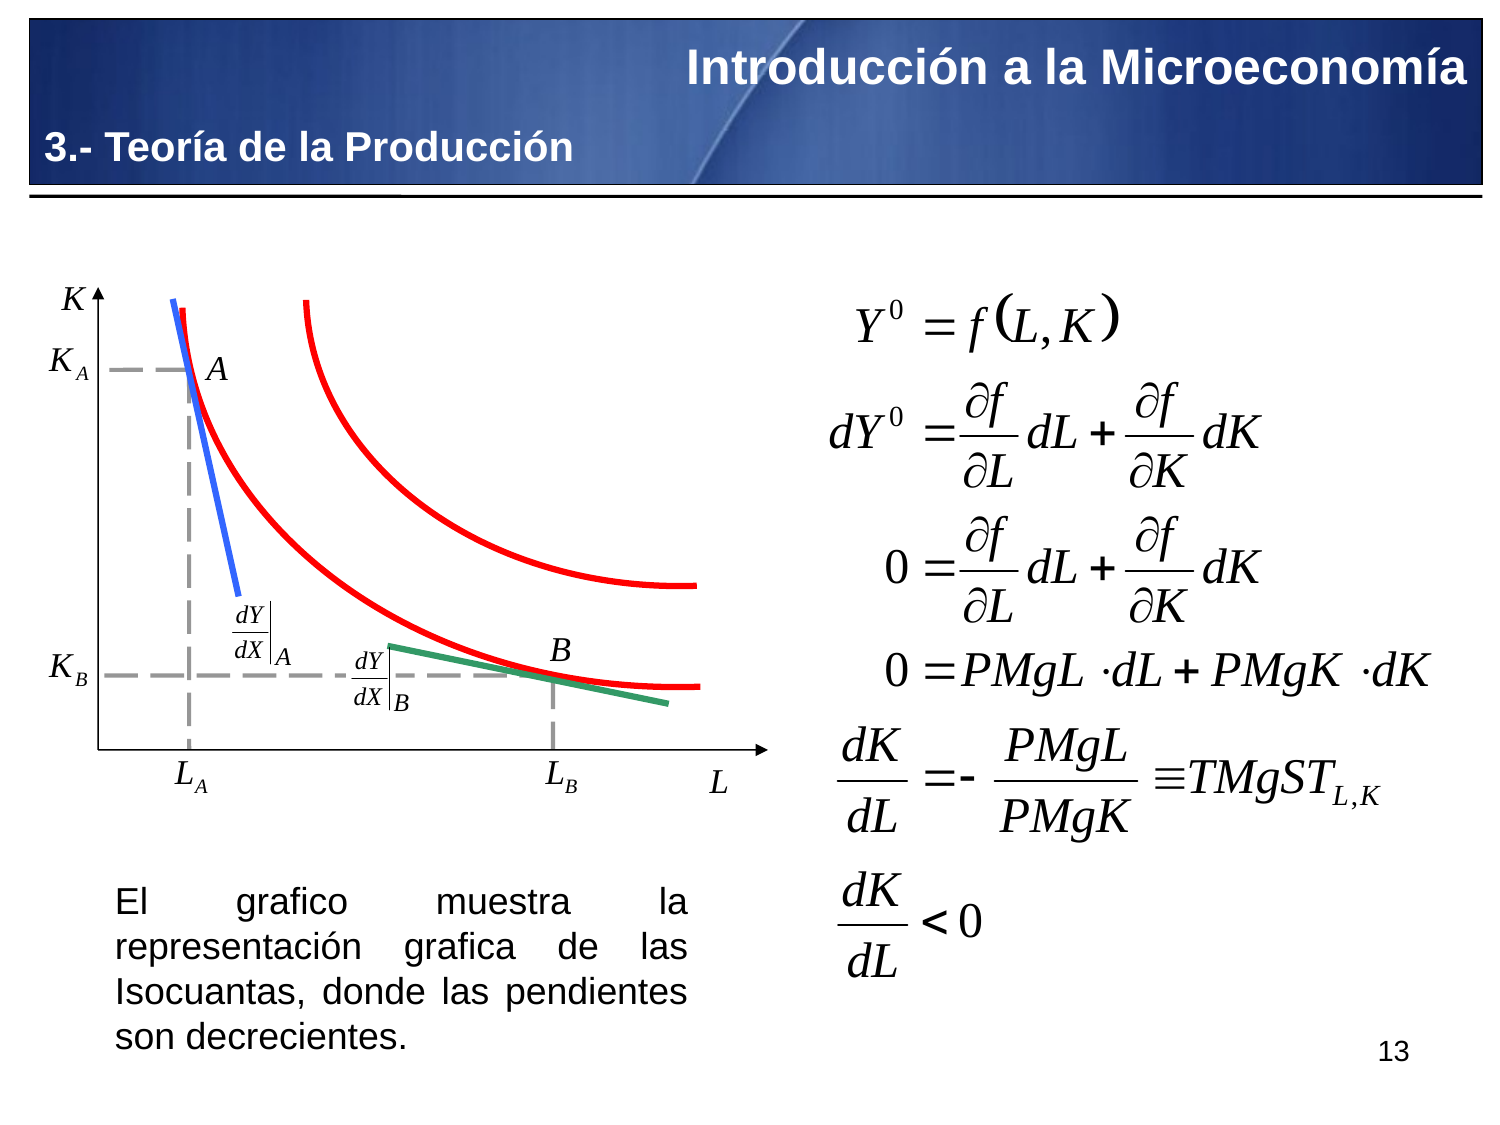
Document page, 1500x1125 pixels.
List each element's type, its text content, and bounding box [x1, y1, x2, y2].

text_box [29, 19, 1483, 185]
slide_number 13 [1074, 1024, 1426, 1103]
text_box El grafico muestra la representación grafica de las Isocuantas, donde las pendientes son decrecientes. [100, 869, 703, 1065]
text_box 3.- Teoría de la Producción [29, 112, 632, 178]
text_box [42, 278, 769, 800]
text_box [820, 287, 1443, 988]
text_box Introducción a la Microeconomía [608, 26, 1483, 102]
